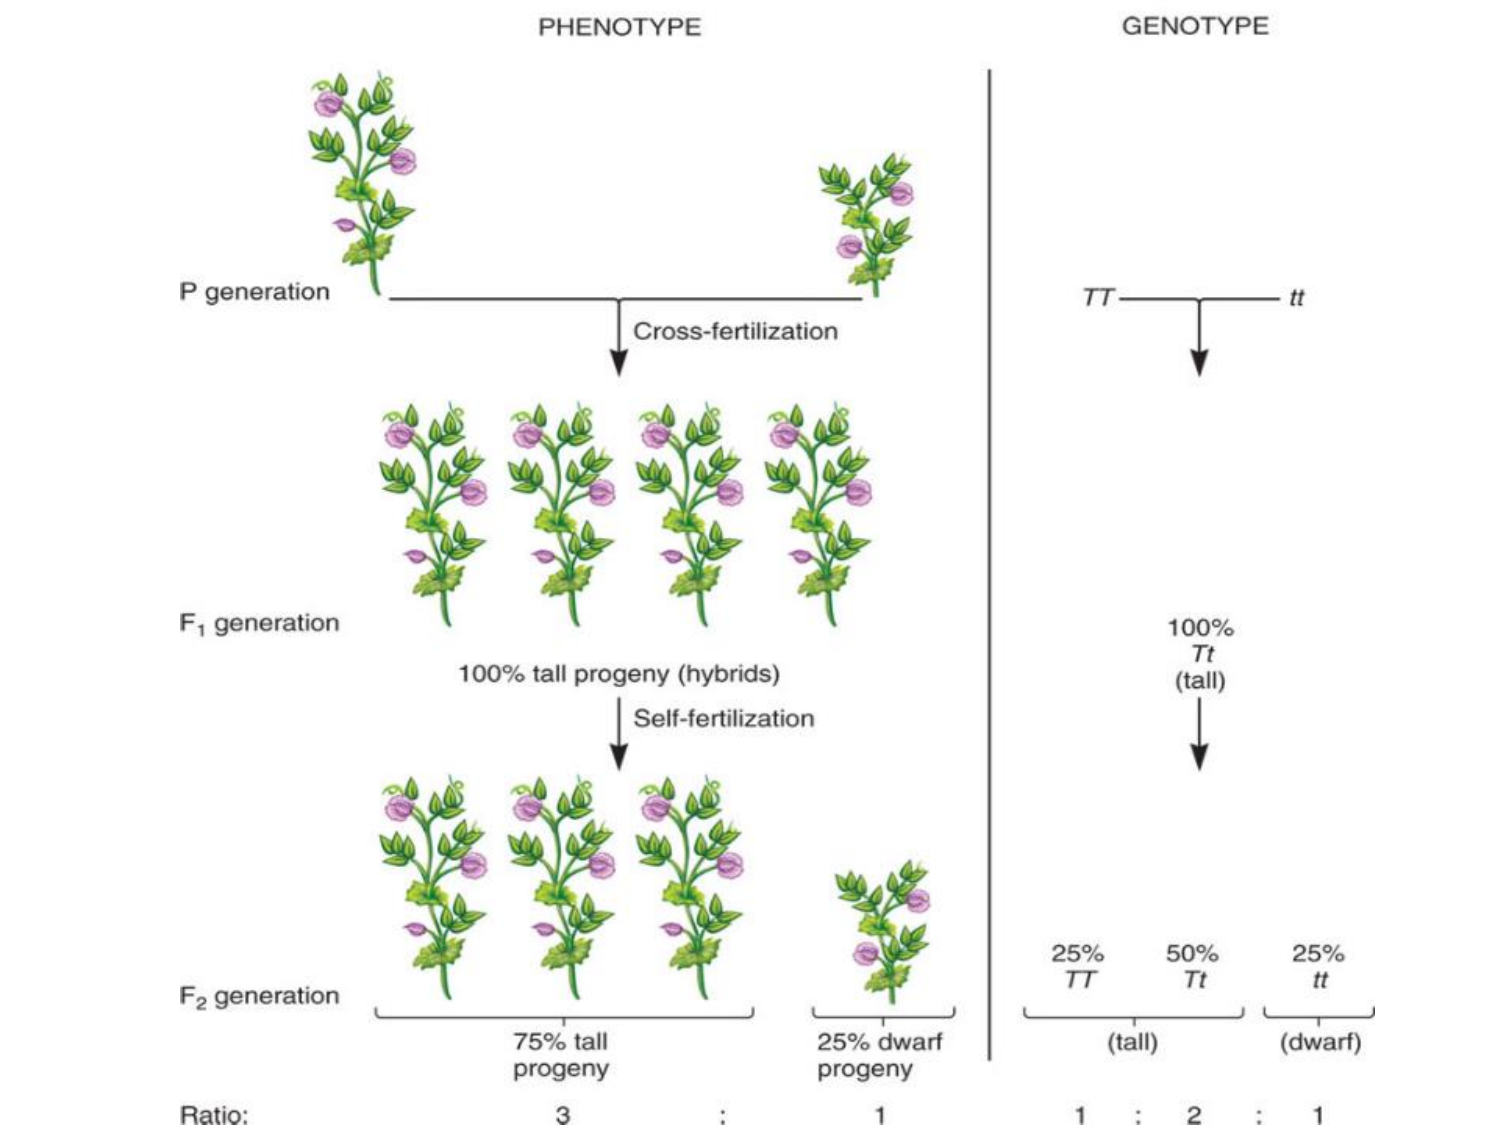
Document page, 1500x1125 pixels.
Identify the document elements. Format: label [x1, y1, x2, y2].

picture [180, 0, 1376, 1125]
